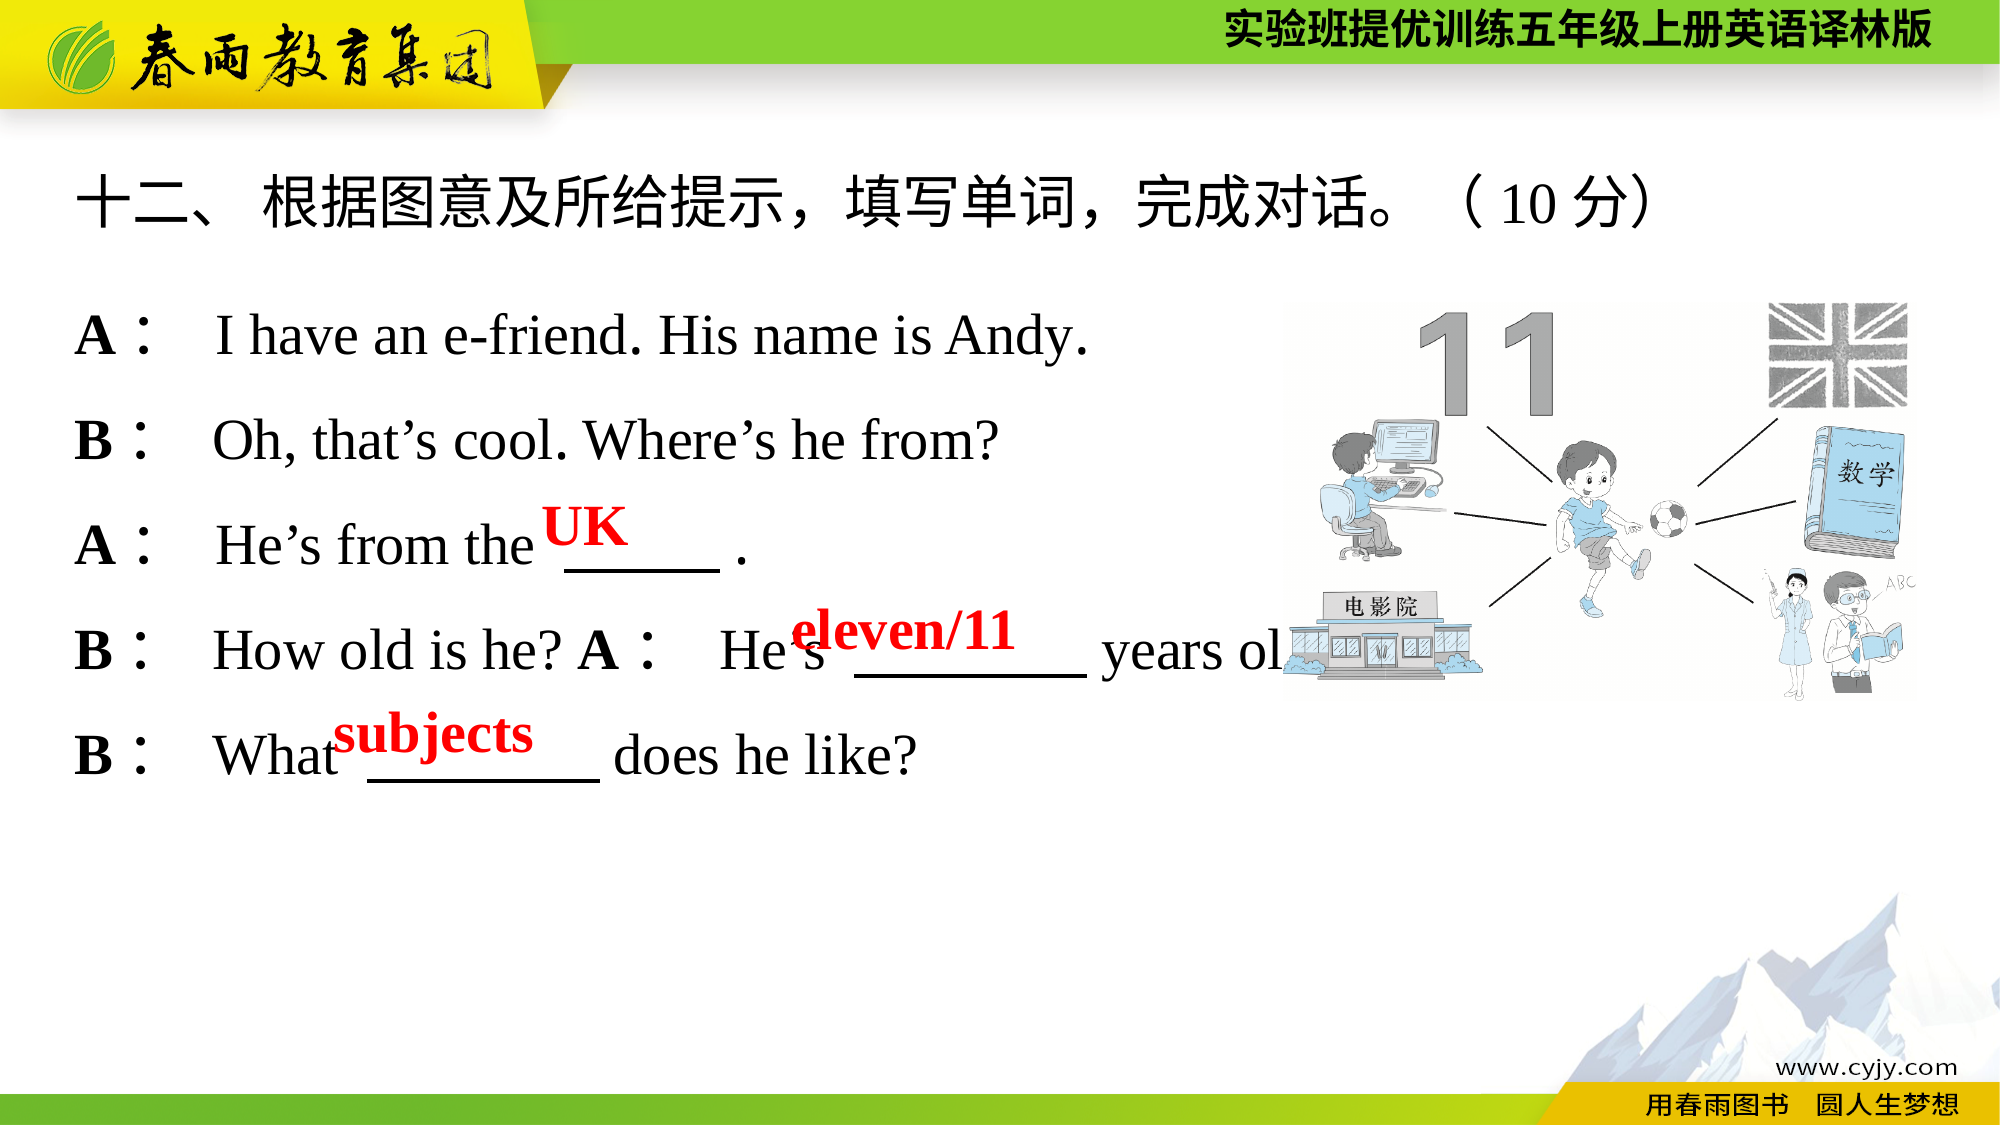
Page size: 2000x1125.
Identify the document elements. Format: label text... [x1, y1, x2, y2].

text_box subjects [304, 686, 550, 772]
text_box A： I have an e-friend. His name is Andy. B： Oh, that’s cool. Where’s he from? A： He’s from the . B： How old is he? A： He’s years old. B： What does he like? [59, 253, 1944, 794]
text_box UK [526, 479, 644, 565]
picture [0, 0, 2000, 1125]
list 十二、 根据图意及所给提示，填写单词，完成对话。（10分） [59, 122, 1944, 231]
text_box eleven/11 [776, 583, 1034, 669]
